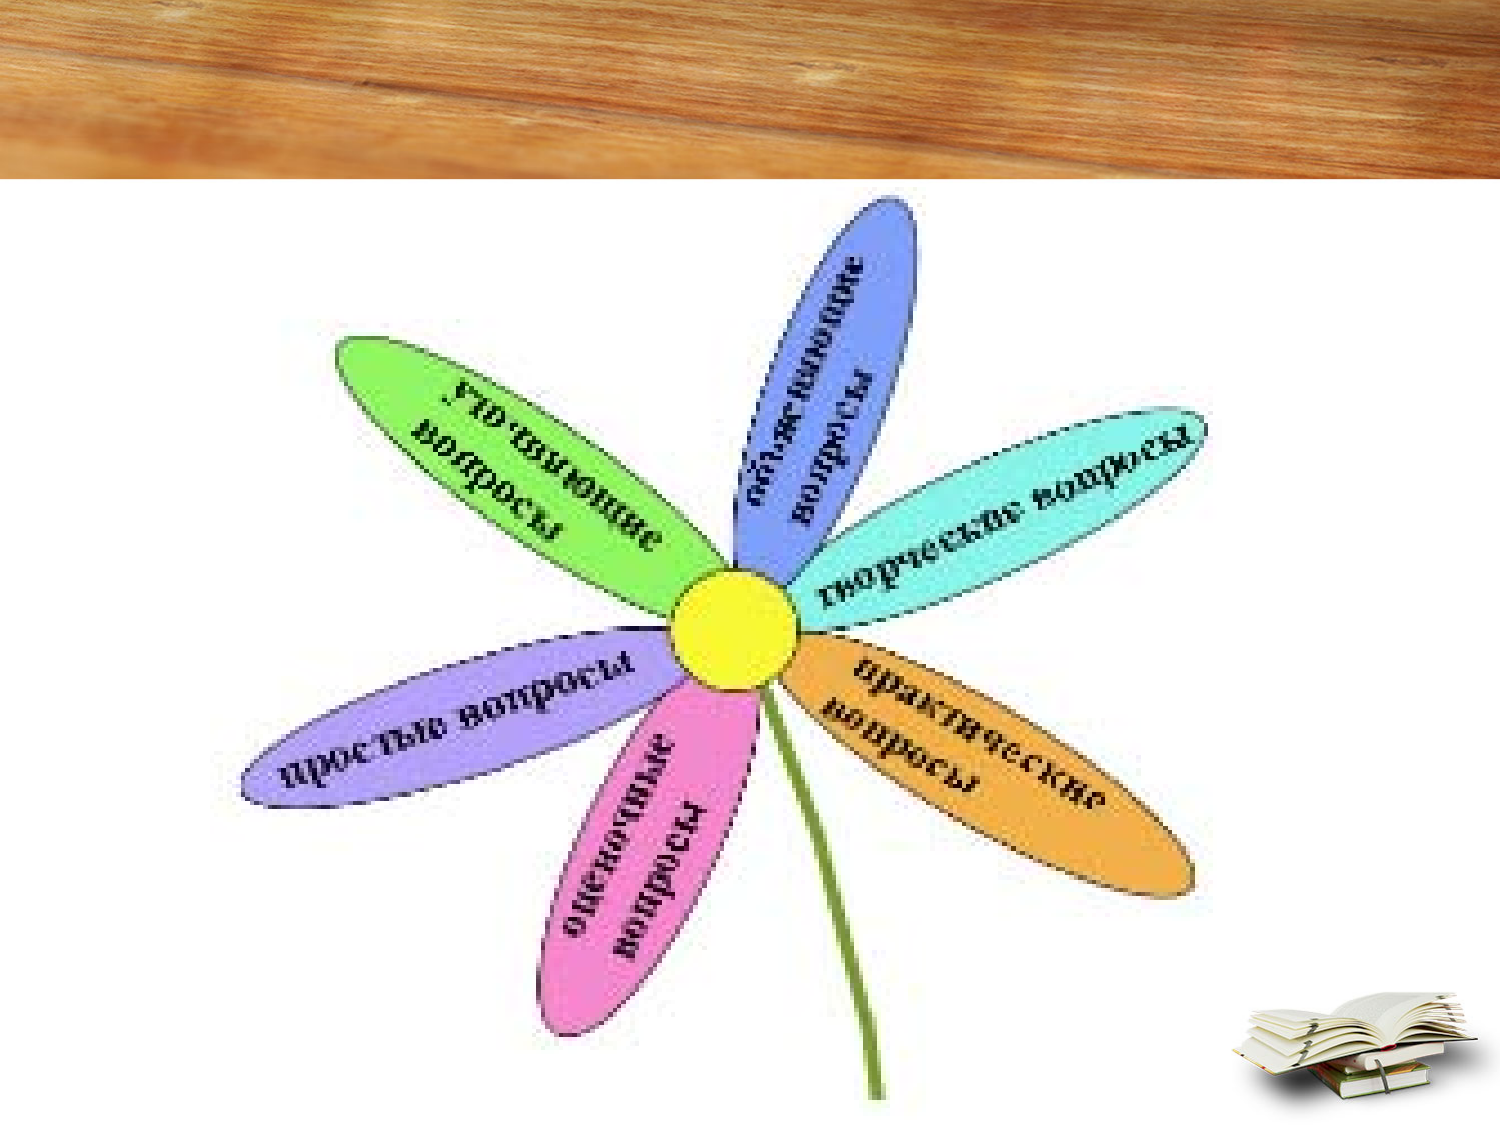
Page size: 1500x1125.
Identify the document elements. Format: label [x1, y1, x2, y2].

list [210, 187, 1231, 1125]
picture [0, 0, 1500, 1125]
